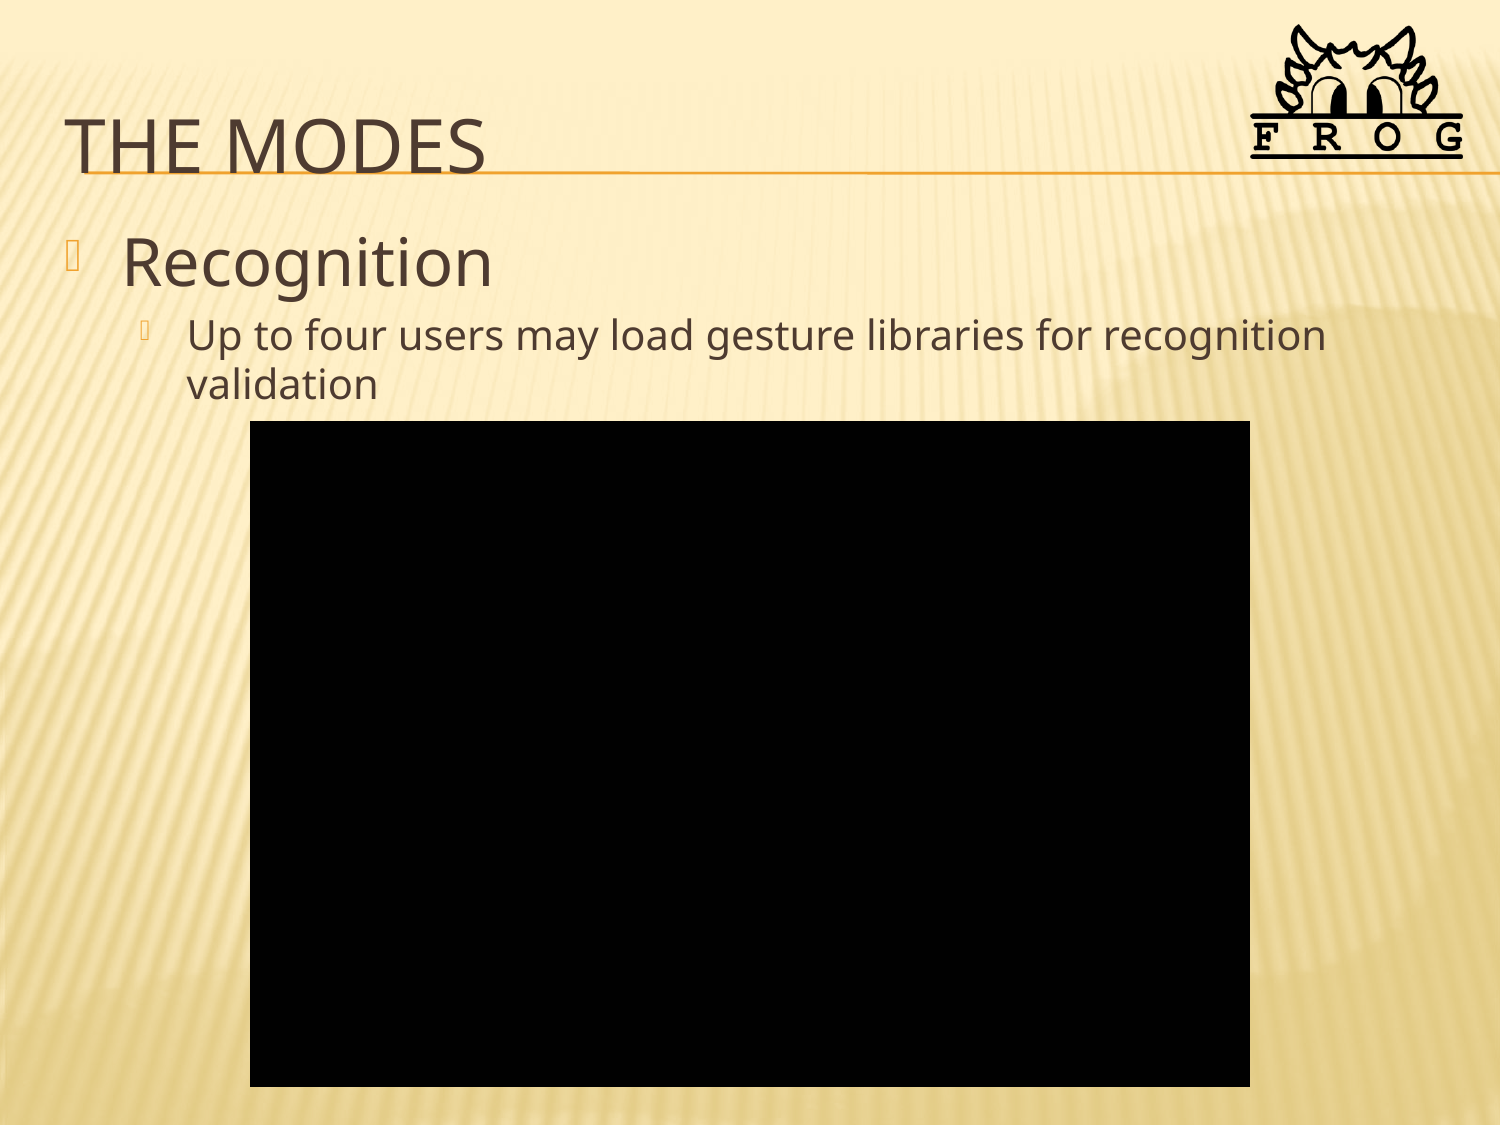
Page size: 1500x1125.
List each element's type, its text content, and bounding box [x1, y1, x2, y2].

list Recognition Up to four users may load gesture libraries for recognition validation [50, 212, 1475, 955]
title The Modes [50, 75, 1475, 212]
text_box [249, 420, 1251, 1088]
picture [1249, 24, 1463, 159]
